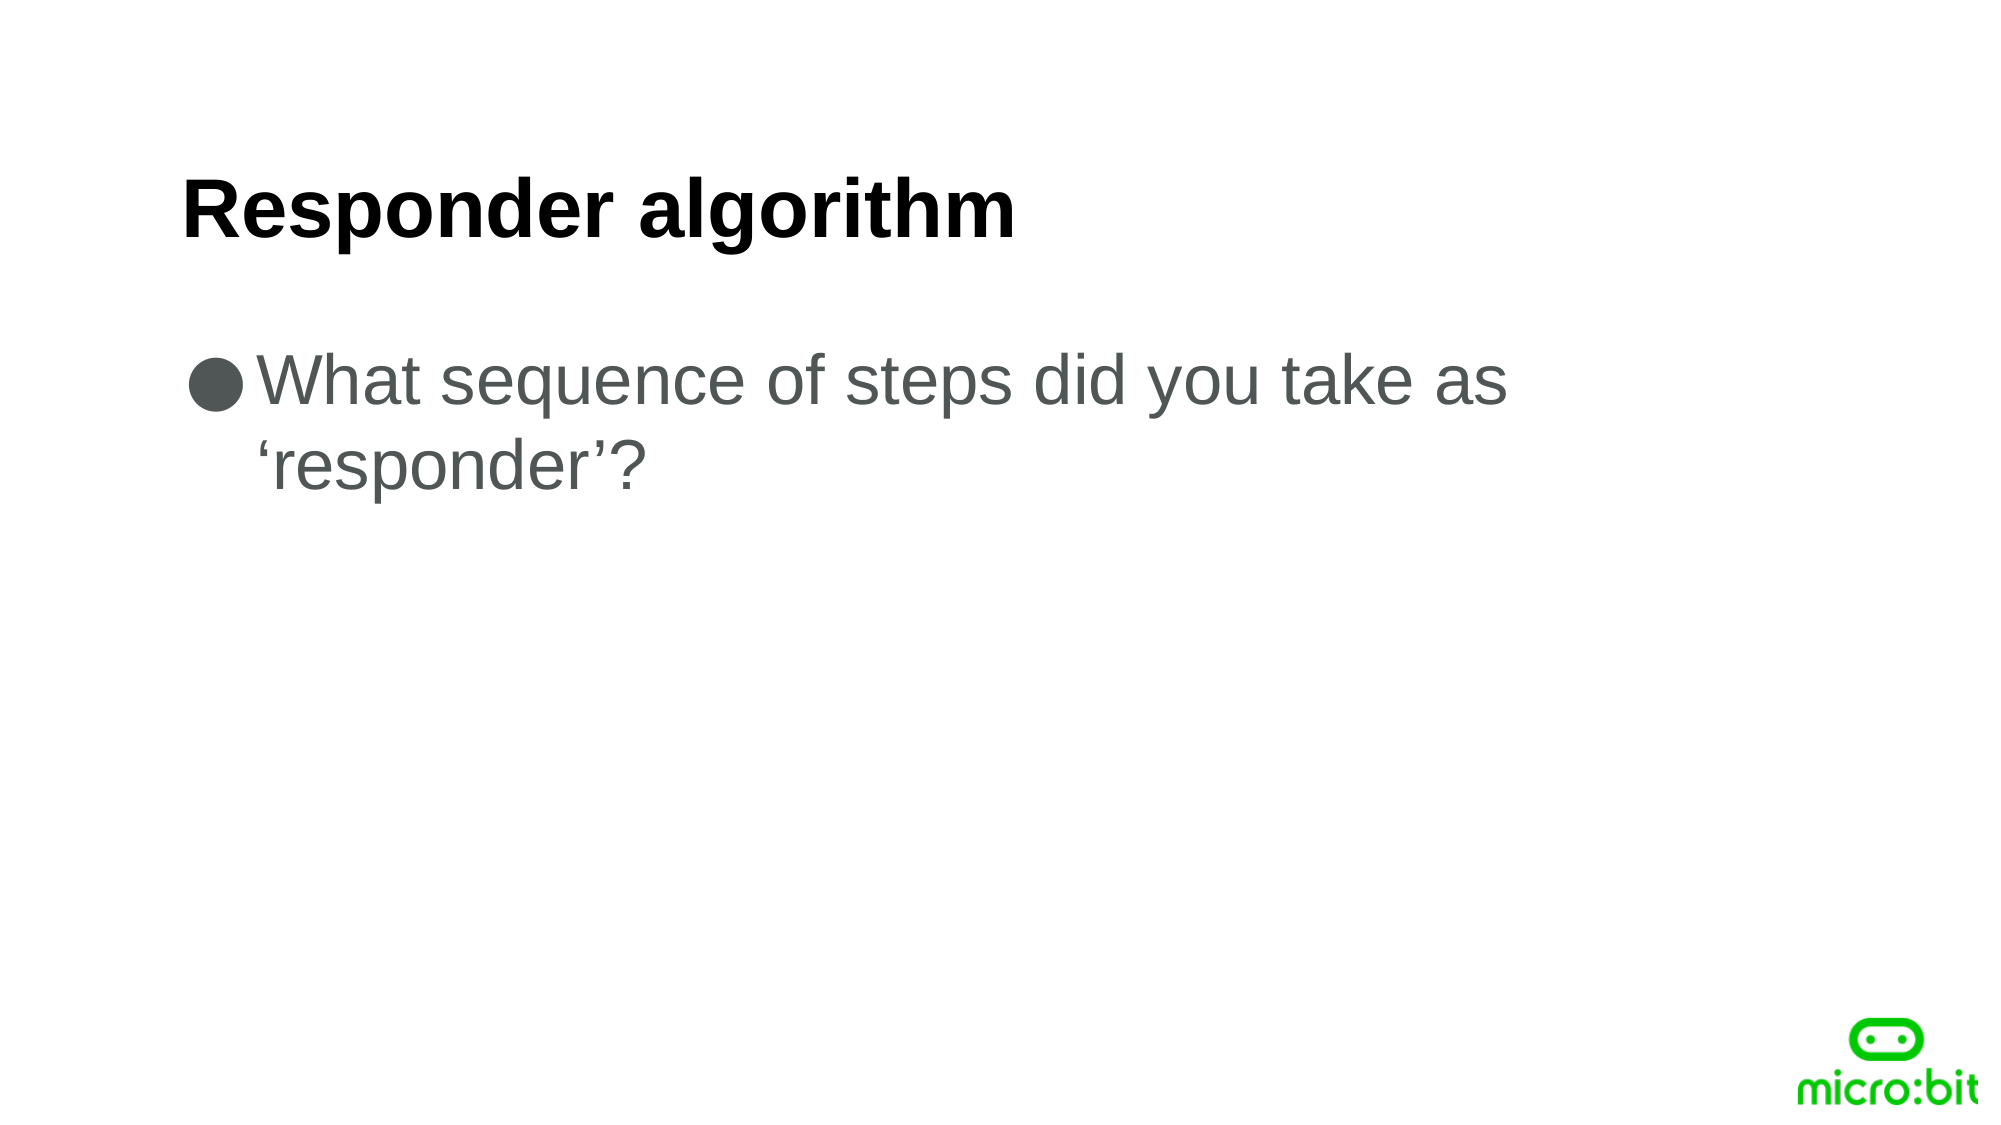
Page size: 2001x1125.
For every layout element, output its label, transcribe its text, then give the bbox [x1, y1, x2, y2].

picture [1797, 1017, 1978, 1106]
text_box Responder algorithm What sequence of steps did you take as ‘responder’? [166, 60, 1918, 884]
